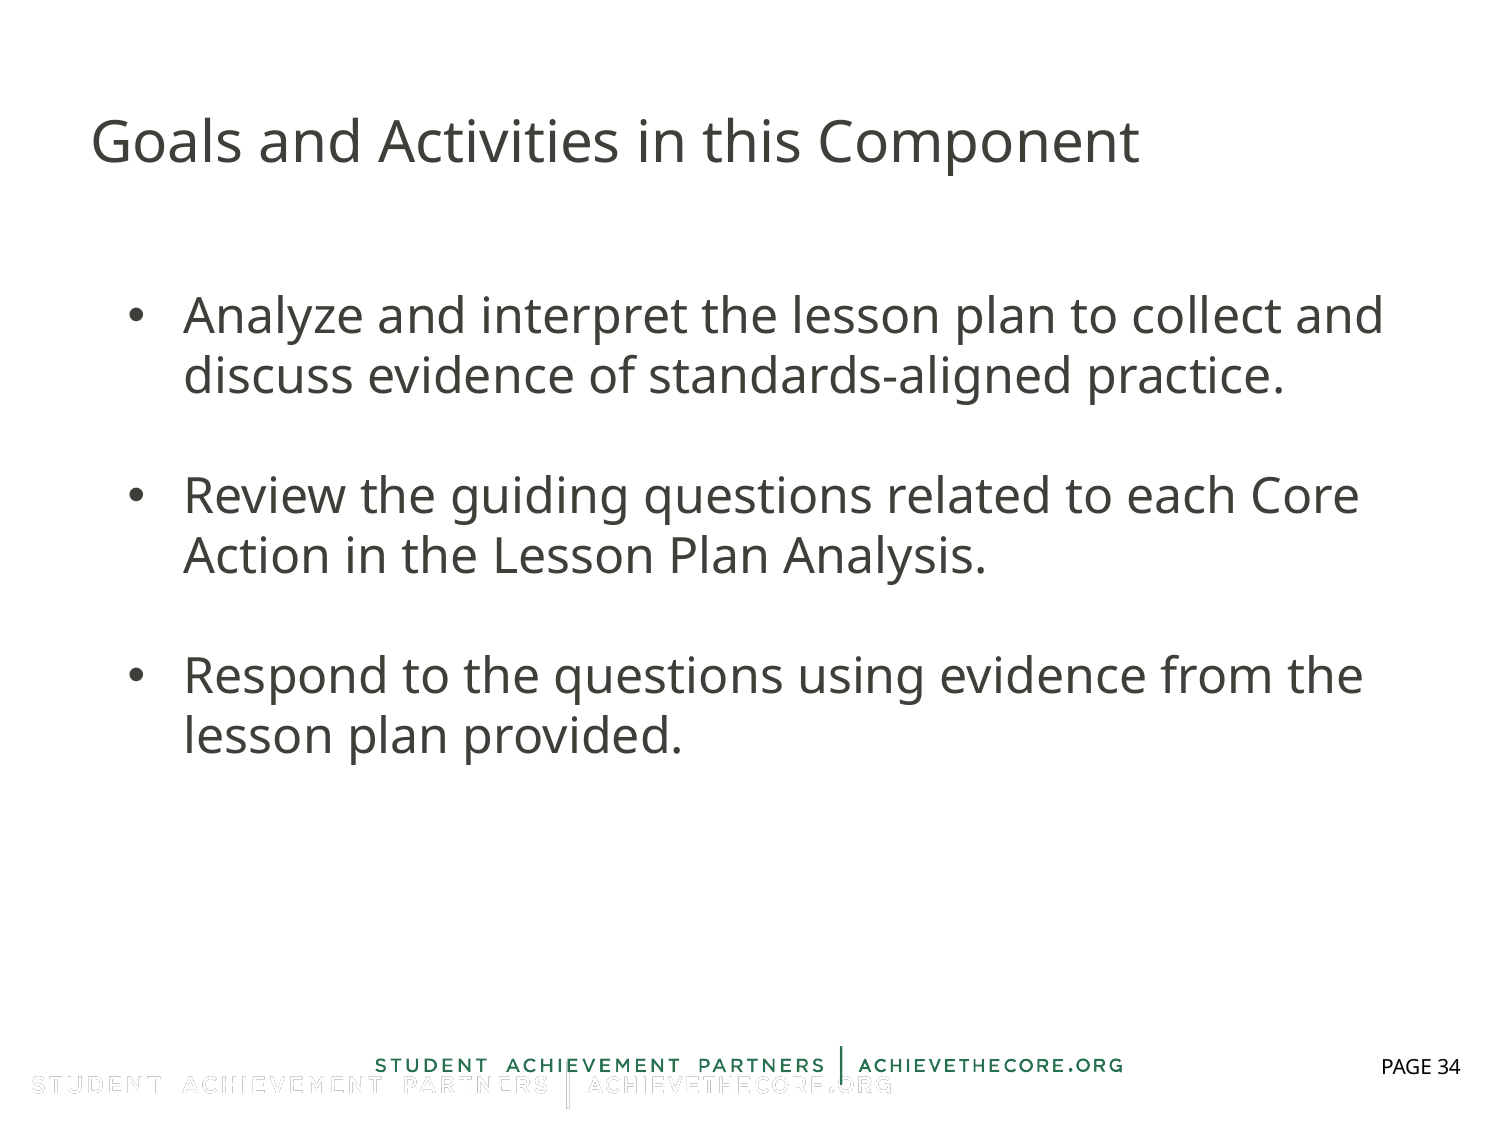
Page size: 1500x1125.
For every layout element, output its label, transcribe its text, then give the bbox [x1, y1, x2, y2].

list Analyze and interpret the lesson plan to collect and discuss evidence of standards-aligned practice. Review the guiding questions related to each Core Action in the Lesson Plan Analysis. Respond to the questions using evidence from the lesson plan provided. [75, 268, 1425, 1012]
picture [12, 1046, 1122, 1112]
title Goals and Activities in this Component [75, 45, 1425, 233]
